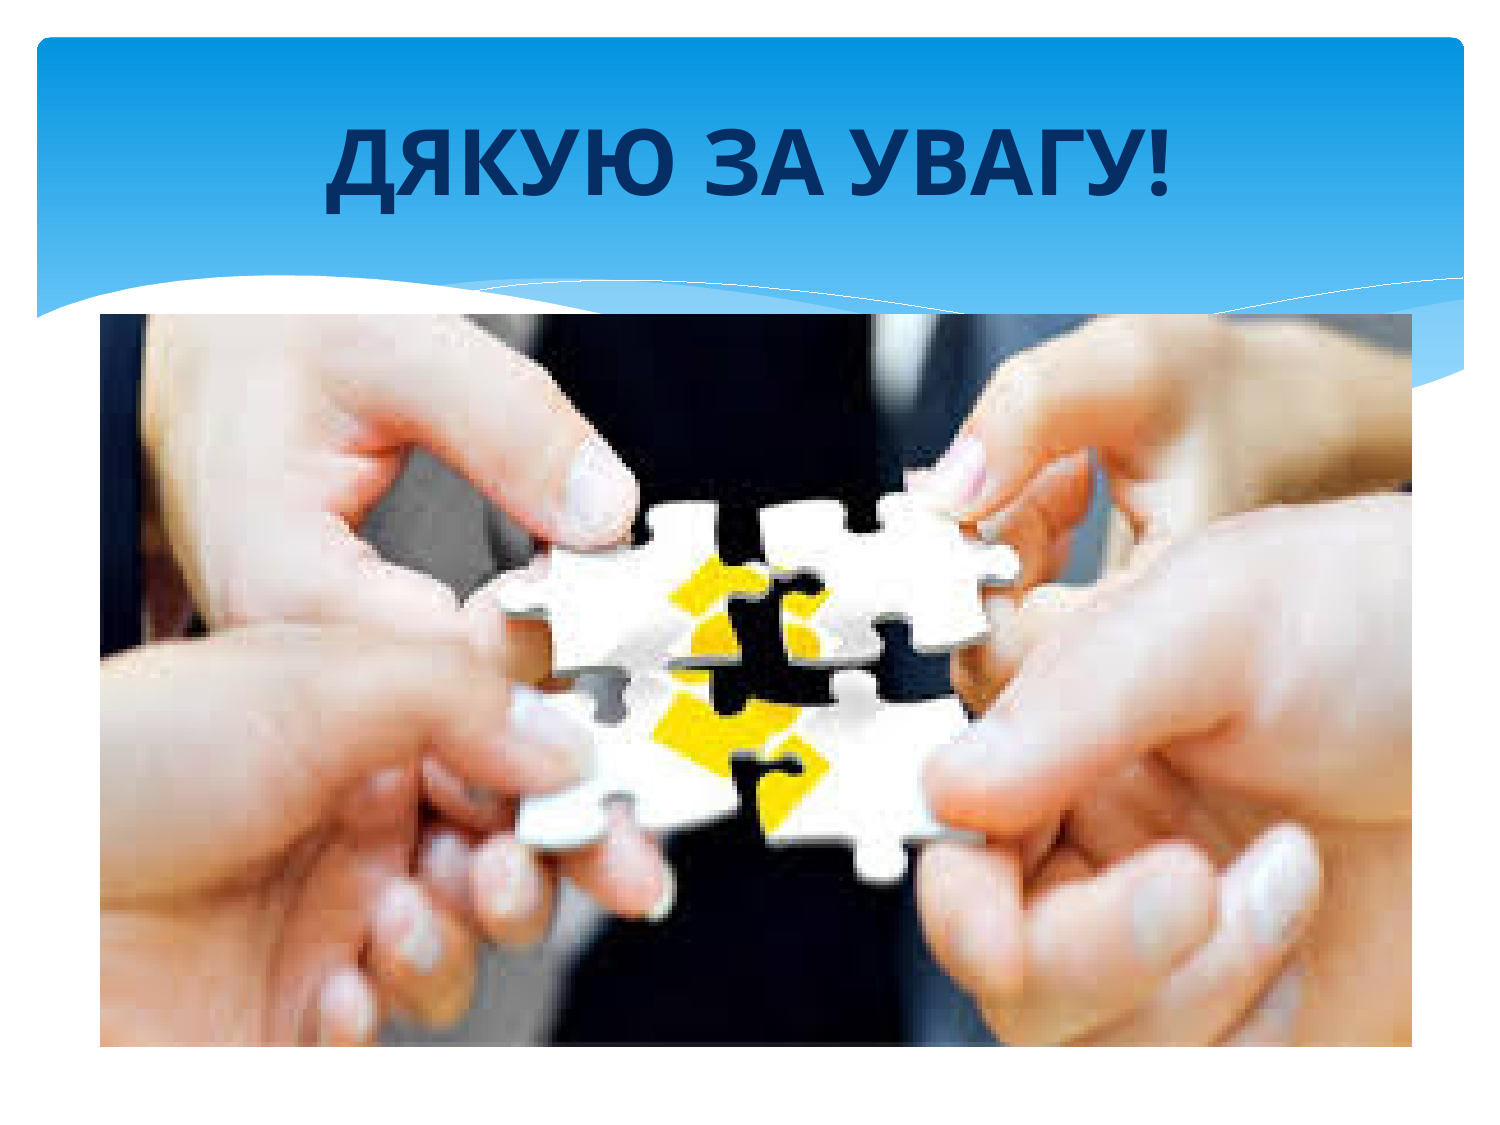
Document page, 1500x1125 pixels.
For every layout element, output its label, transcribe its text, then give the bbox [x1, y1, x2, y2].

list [100, 314, 1412, 1048]
title ДЯКУЮ ЗА УВАГУ! [75, 55, 1425, 261]
